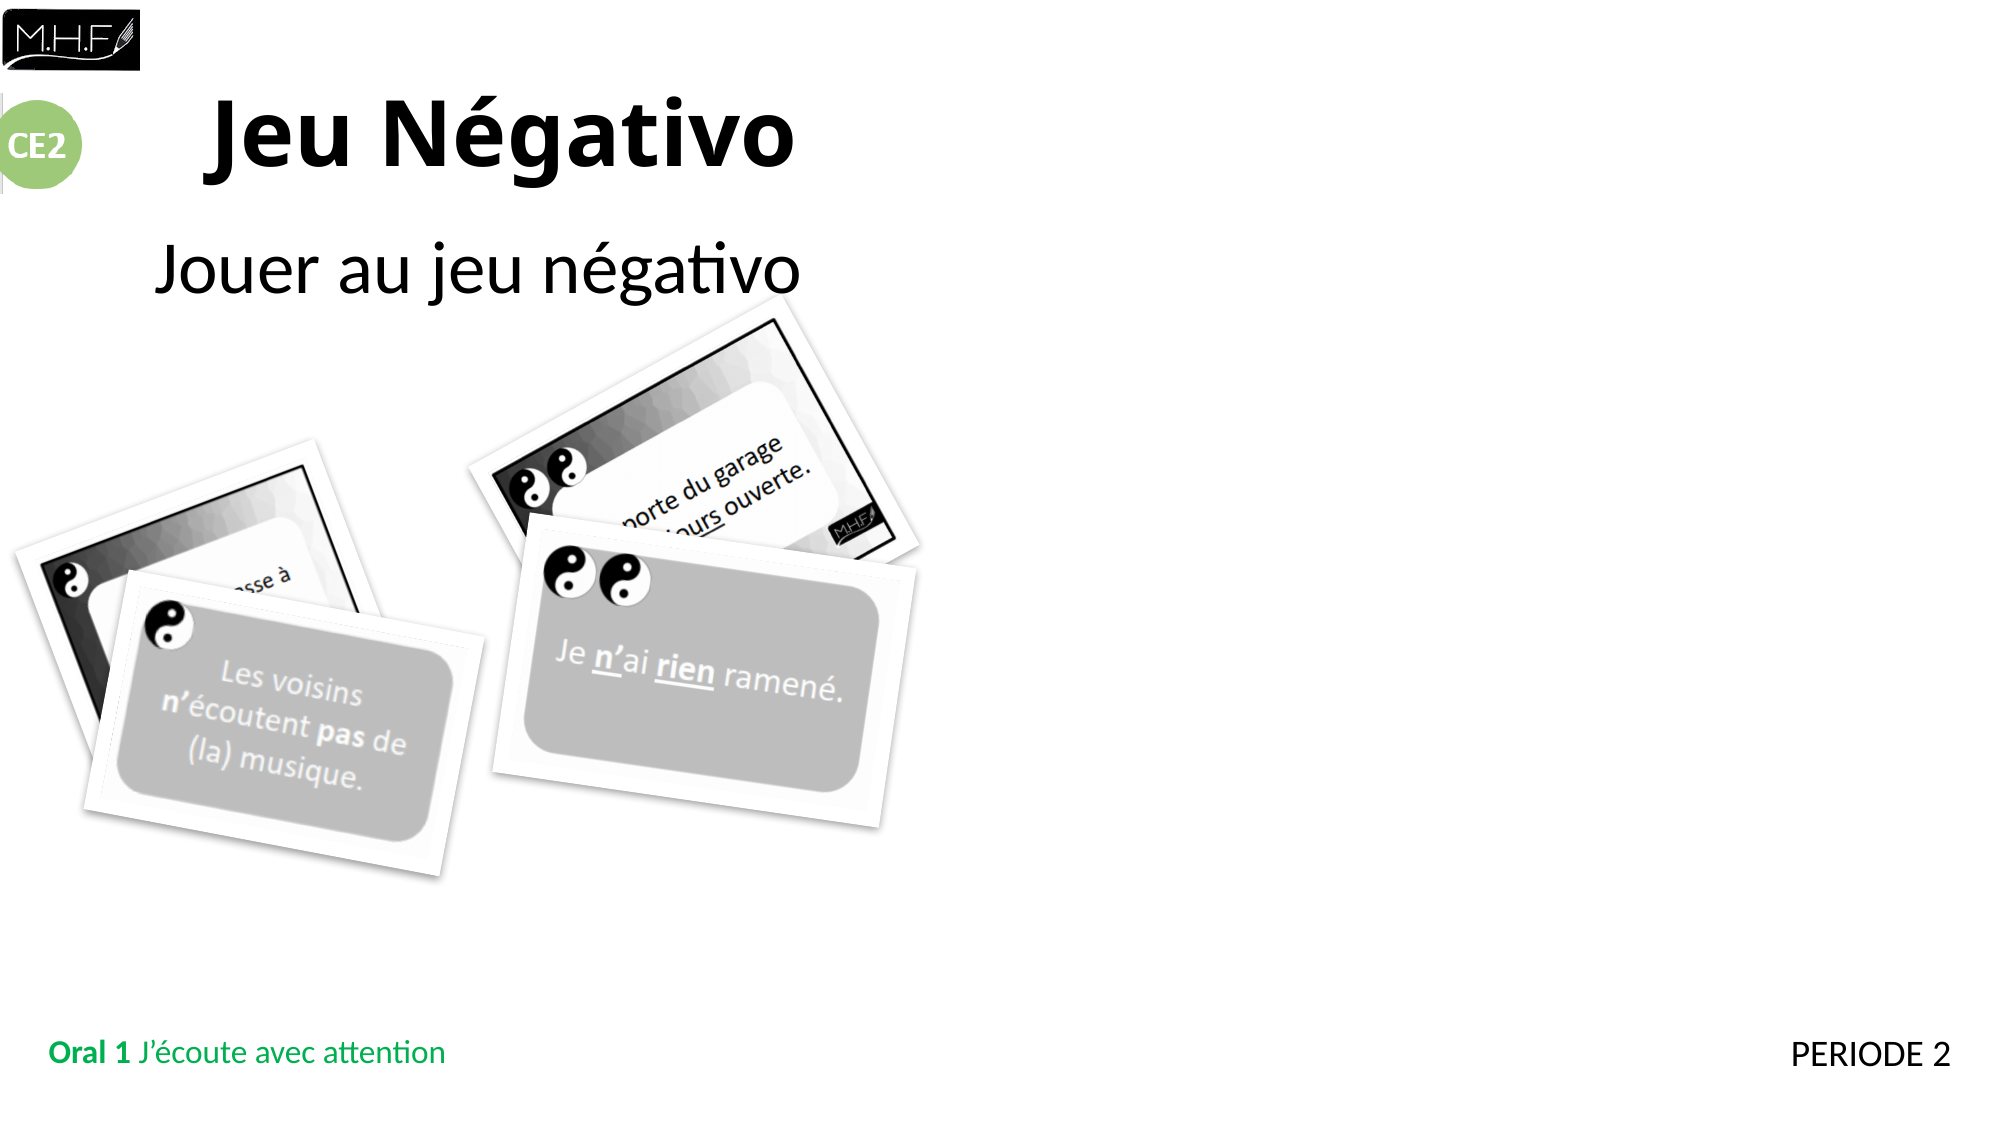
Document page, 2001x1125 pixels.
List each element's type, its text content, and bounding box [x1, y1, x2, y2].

picture [0, 93, 87, 194]
text_box Oral 1 J’écoute avec attention [33, 1023, 1034, 1078]
picture [35, 459, 467, 858]
text_box PERIODE 2 [1362, 1021, 1967, 1082]
picture [490, 315, 899, 810]
text_box Jouer au jeu négativo [139, 211, 1219, 316]
picture [0, 7, 140, 74]
title Jeu Négativo [195, 63, 1803, 212]
